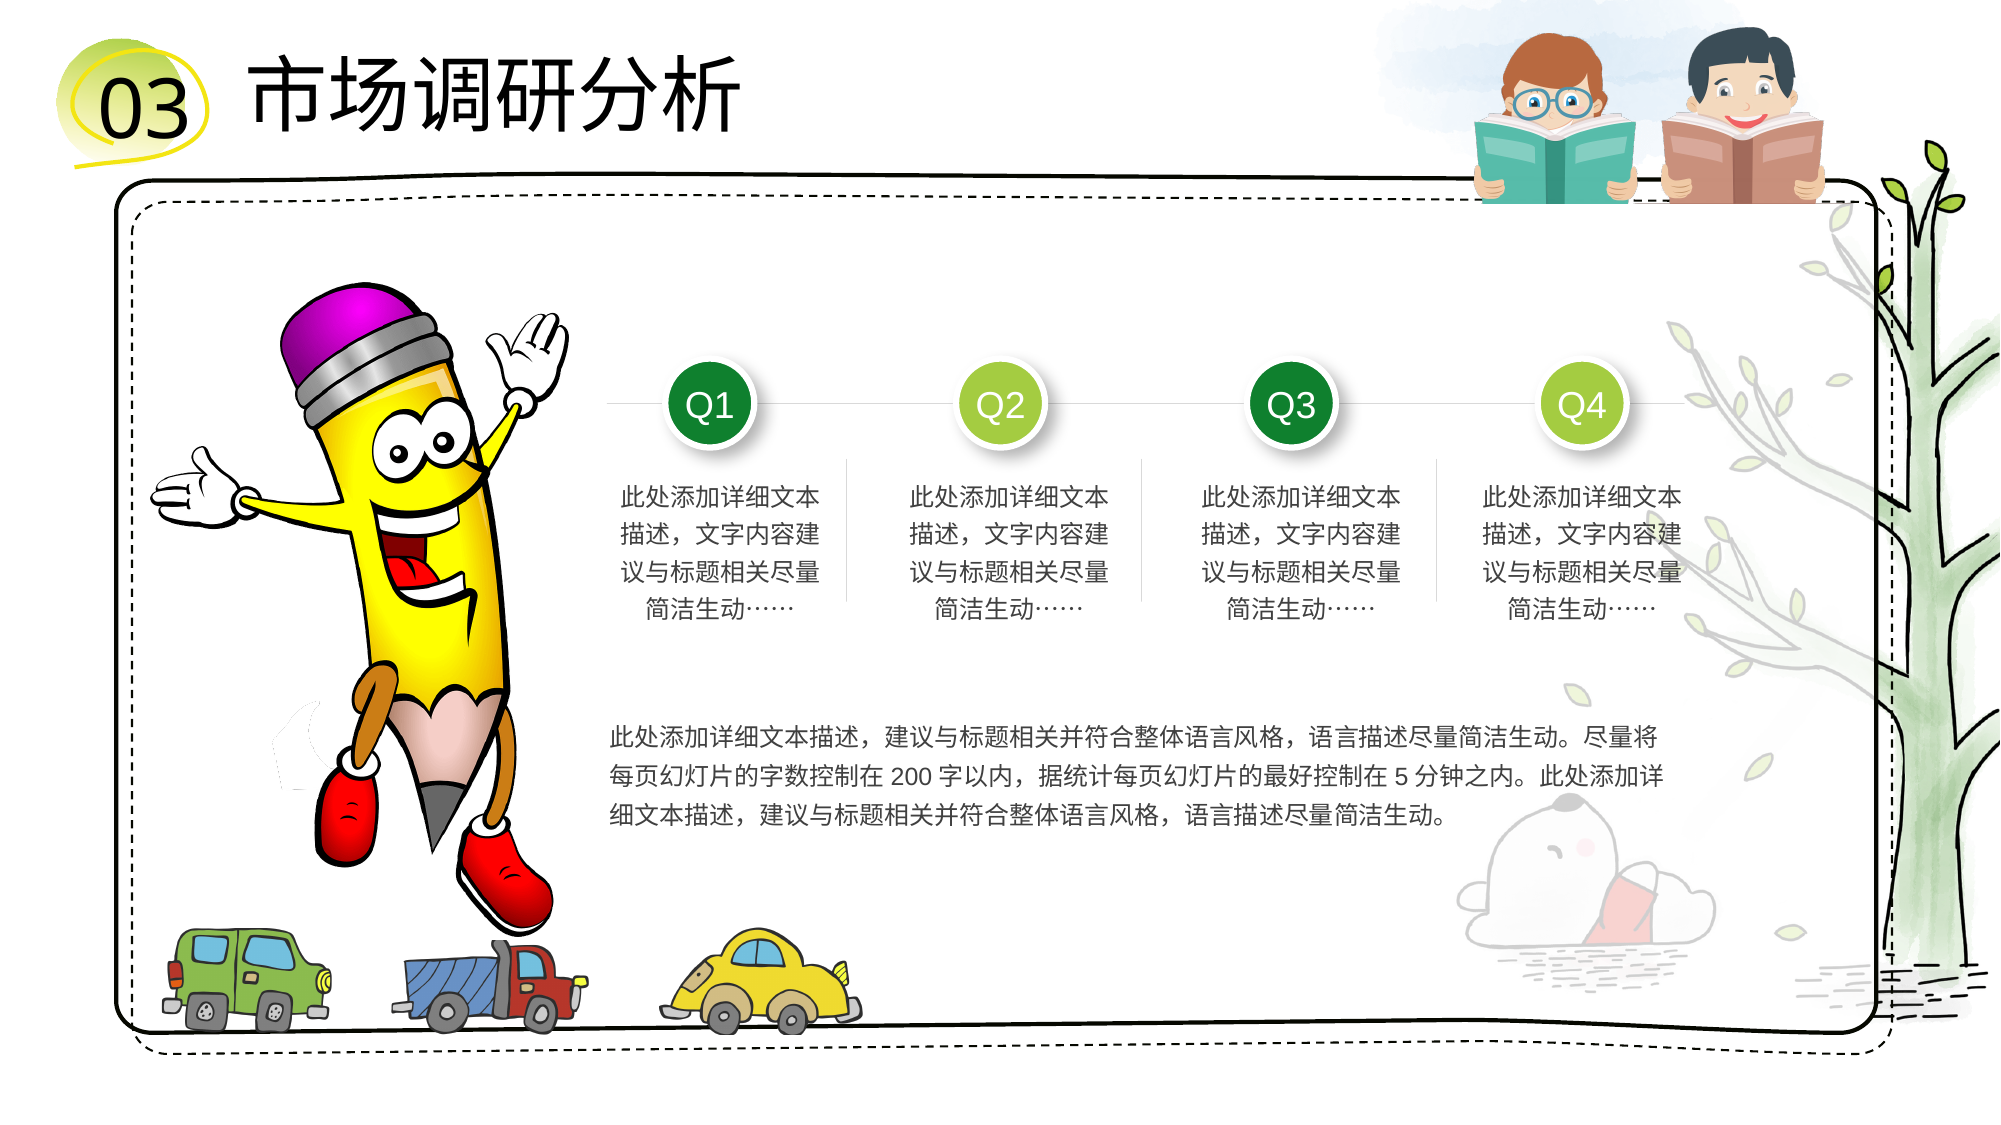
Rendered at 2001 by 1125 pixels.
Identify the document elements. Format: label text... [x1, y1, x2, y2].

text_box Q1 [664, 404, 756, 449]
text_box Q2 [955, 357, 1047, 403]
picture [384, 940, 591, 1053]
text_box Q3 [1245, 357, 1337, 403]
text_box 市场调研分析 [229, 34, 812, 150]
text_box Q3 [1245, 404, 1337, 449]
picture [150, 282, 569, 1040]
text_box 此处添加详细文本描述，文字内容建议与标题相关尽量简洁生动…… [891, 466, 1128, 632]
text_box 此处添加详细文本描述，建议与标题相关并符合整体语言风格，语言描述尽量简洁生动。尽量将每页幻灯片的字数控制在200字以内，据统计每页幻灯片的最好控制在5分钟之内。此处添加详细文本描述，建议与标题相关并符合整体语言风格，语言描述尽量简洁生动。 [594, 705, 1687, 837]
text_box 此处添加详细文本描述，文字内容建议与标题相关尽量简洁生动…… [602, 466, 838, 632]
picture [1367, 0, 2000, 1125]
text_box Q4 [1536, 404, 1628, 449]
text_box Q4 [1536, 357, 1628, 403]
text_box Q1 [664, 357, 756, 403]
picture [659, 922, 869, 1035]
text_box 03 [82, 47, 207, 163]
text_box 此处添加详细文本描述，文字内容建议与标题相关尽量简洁生动…… [1183, 466, 1420, 632]
text_box 此处添加详细文本描述，文字内容建议与标题相关尽量简洁生动…… [1464, 466, 1700, 632]
text_box Q2 [955, 404, 1047, 449]
